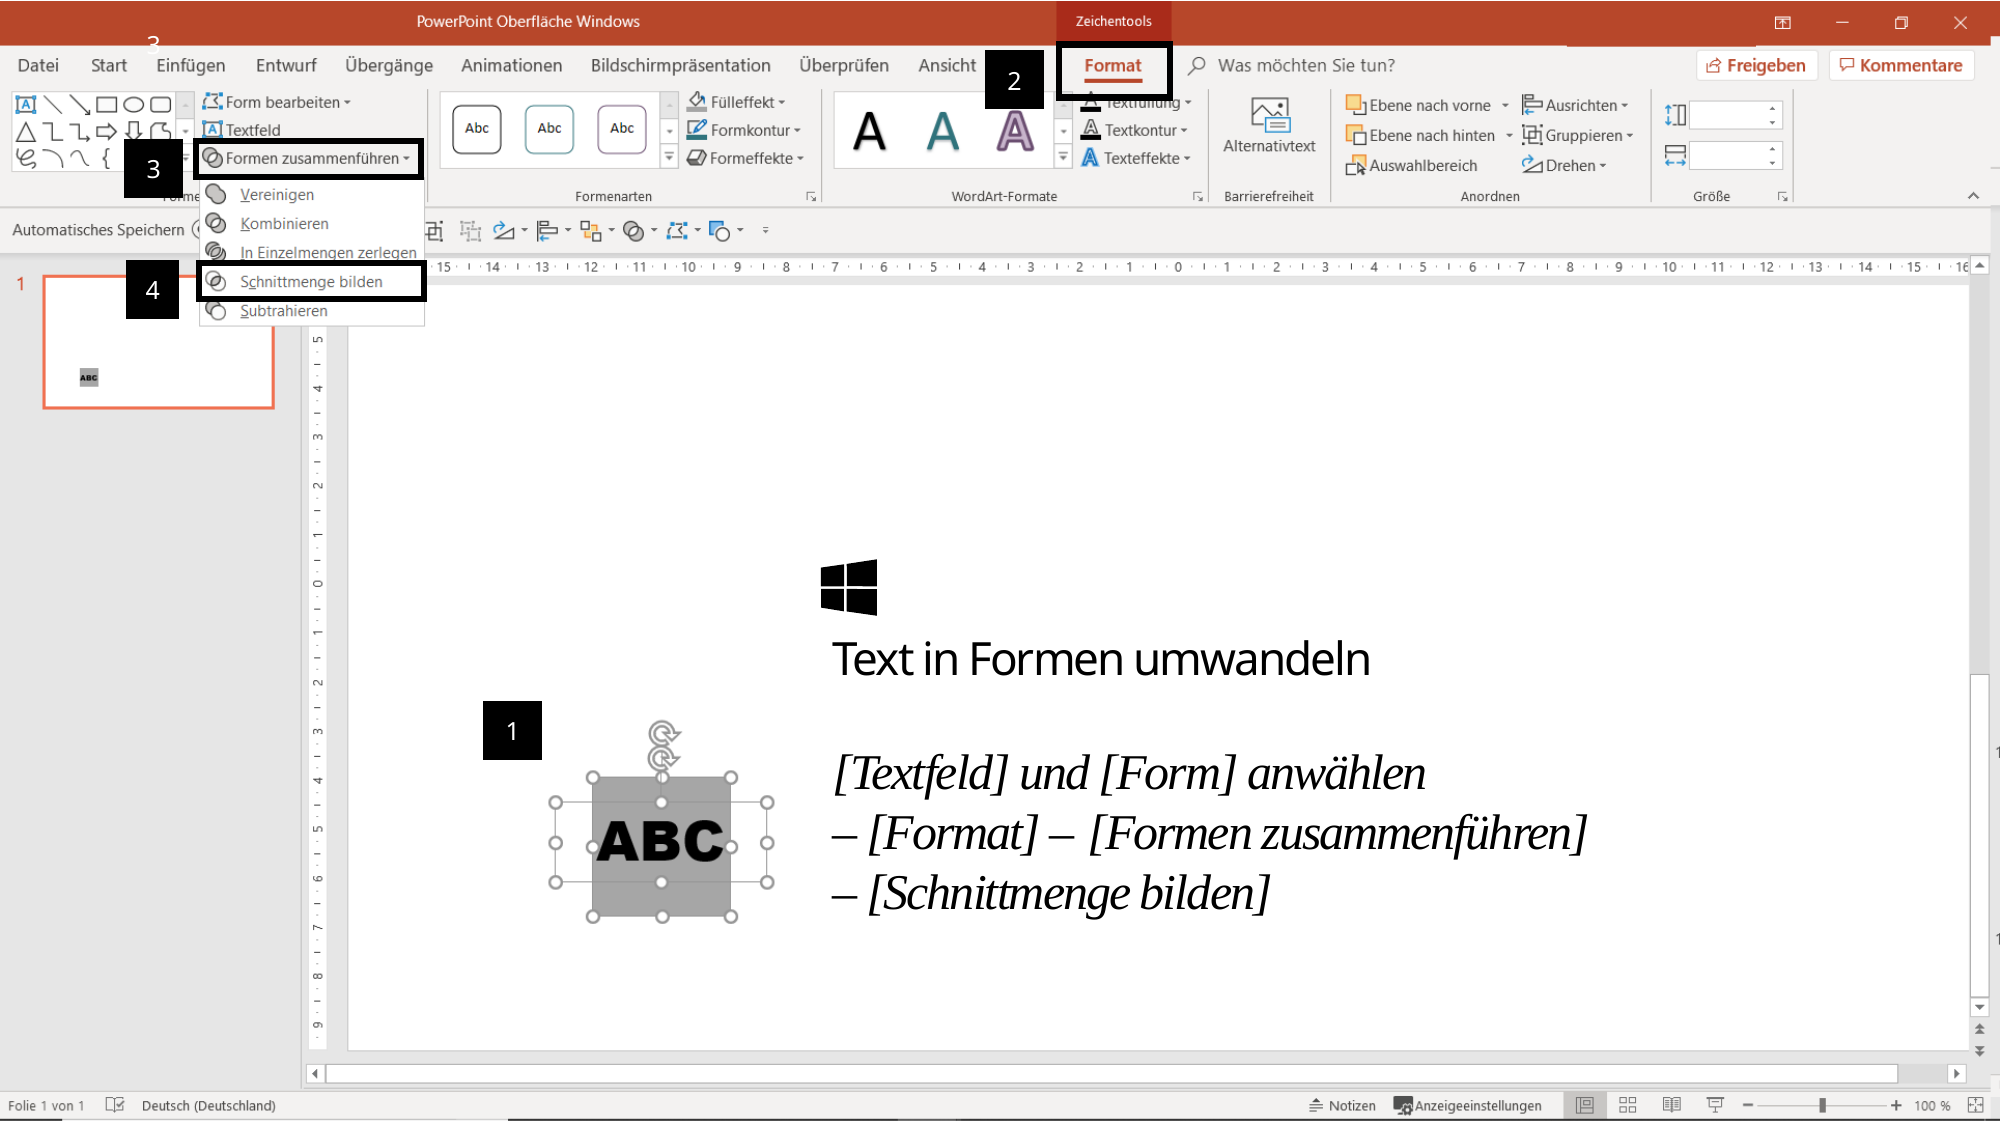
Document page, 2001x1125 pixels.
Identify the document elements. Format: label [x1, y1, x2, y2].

text_box [0, 0, 2000, 1125]
